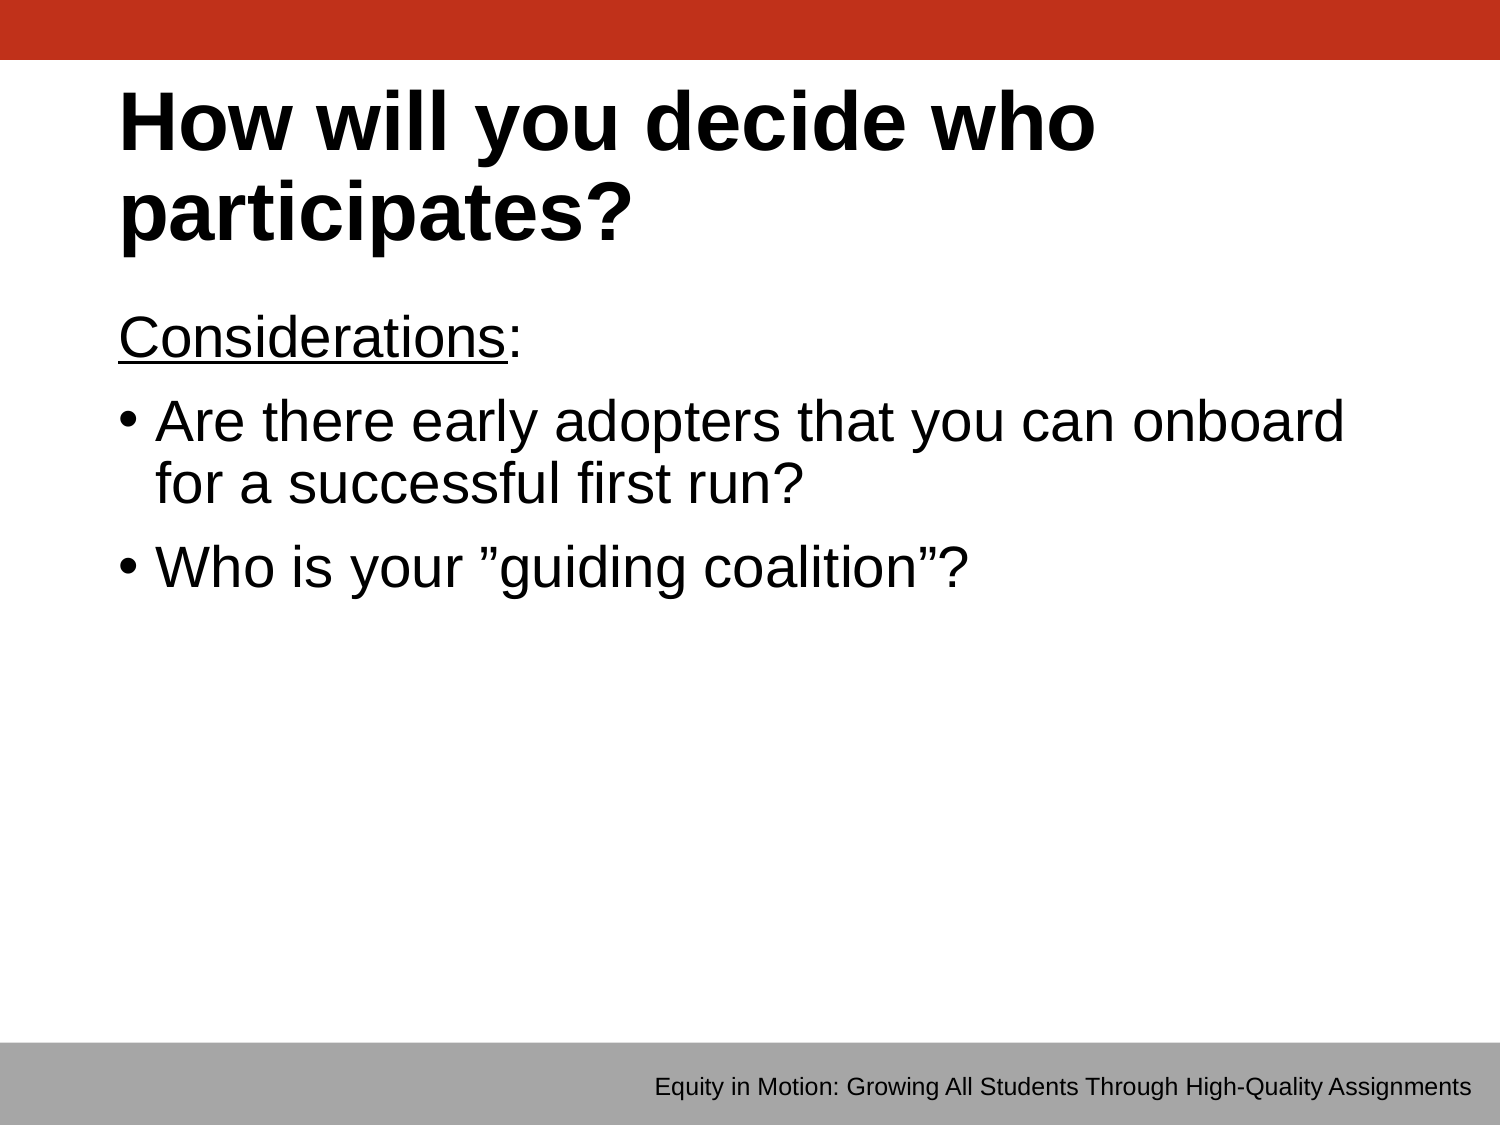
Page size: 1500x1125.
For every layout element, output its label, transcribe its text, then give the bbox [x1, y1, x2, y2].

list Considerations: Are there early adopters that you can onboard for a successful first run? Who is your ”guiding coalition”? [103, 299, 1397, 1014]
title How will you decide who participates? [103, 59, 1397, 278]
